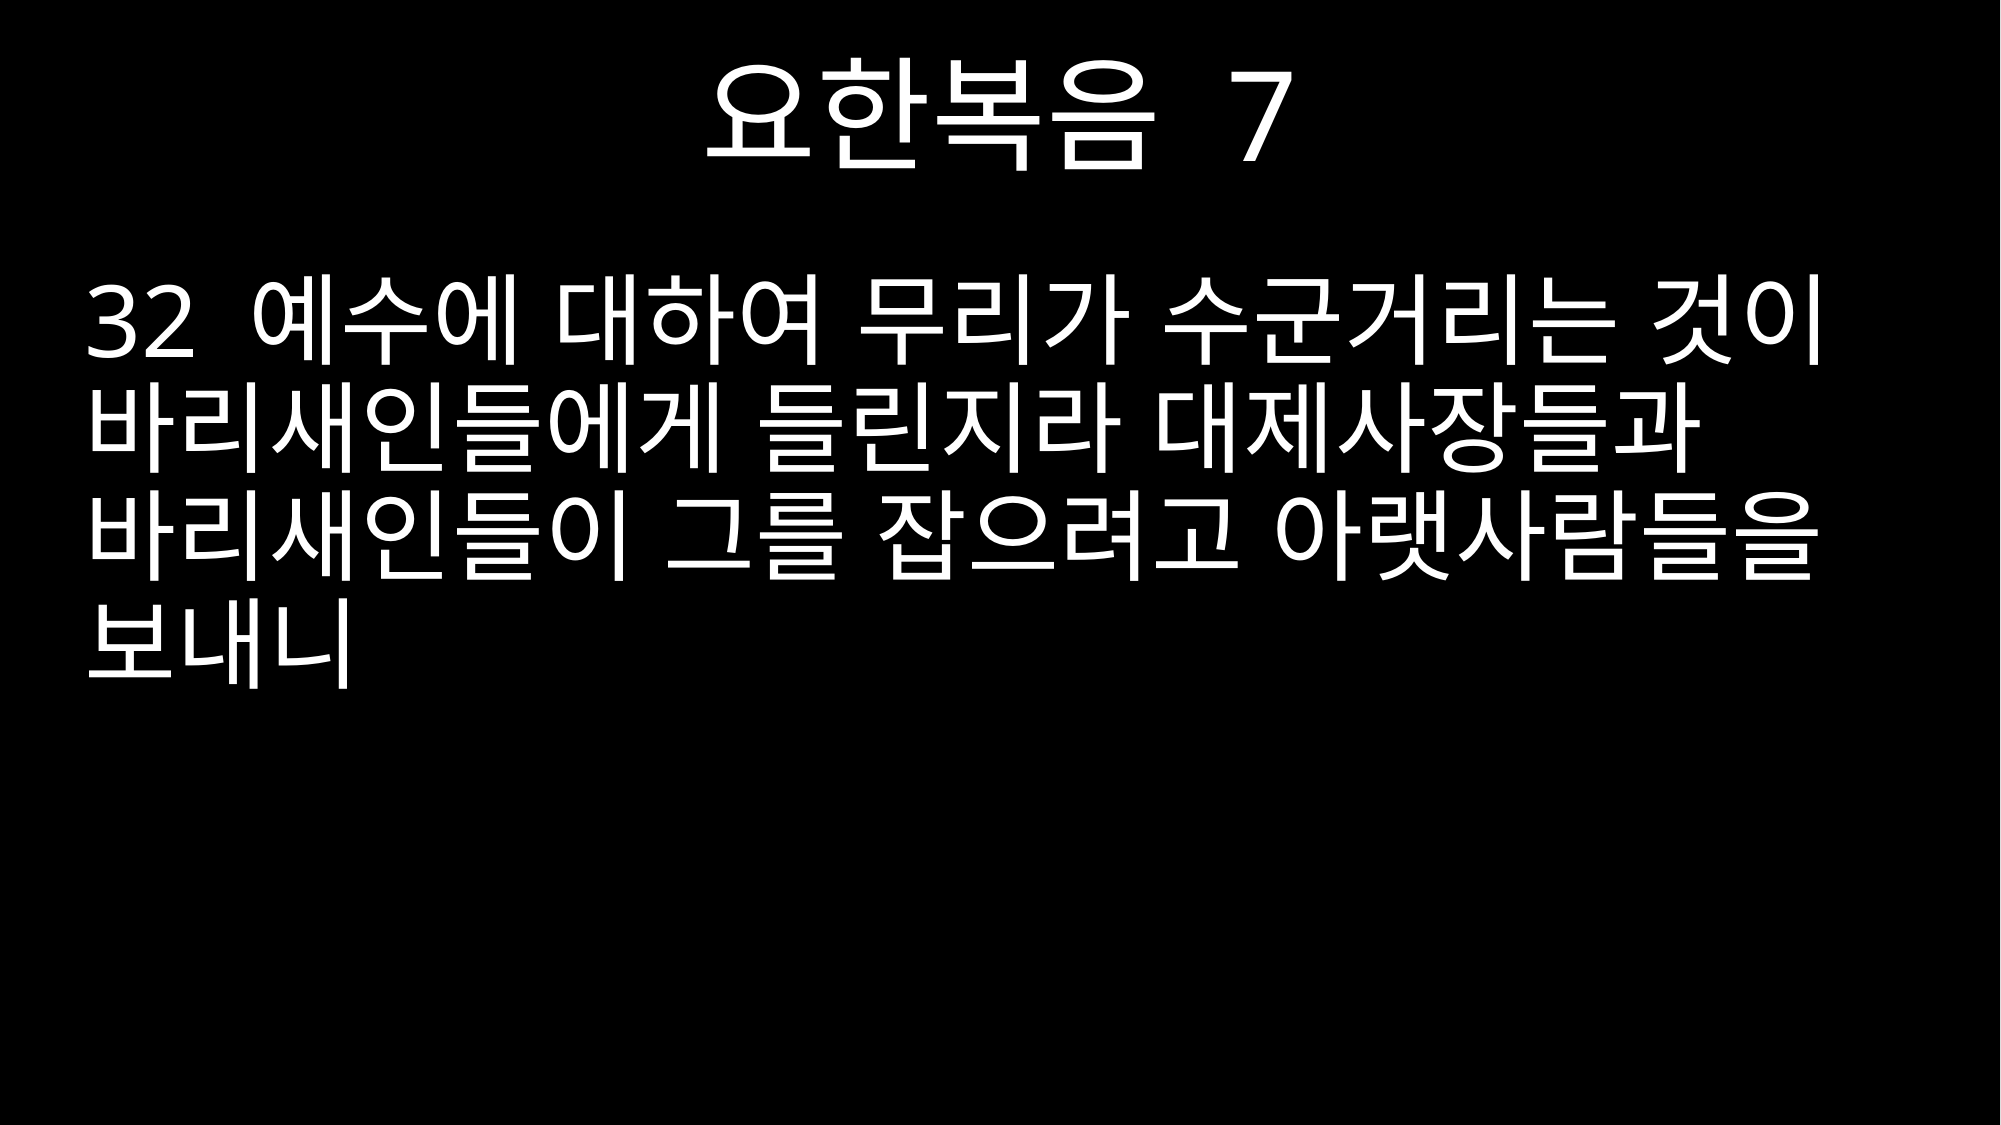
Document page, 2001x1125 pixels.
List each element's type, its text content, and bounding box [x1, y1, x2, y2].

list 32 예수에 대하여 무리가 수군거리는 것이 바리새인들에게 들린지라 대제사장들과 바리새인들이 그를 잡으려고 아랫사람들을 보내니 [69, 263, 1953, 423]
picture [0, 0, 2001, 1125]
footer 요한복음 7 [0, 32, 2000, 192]
